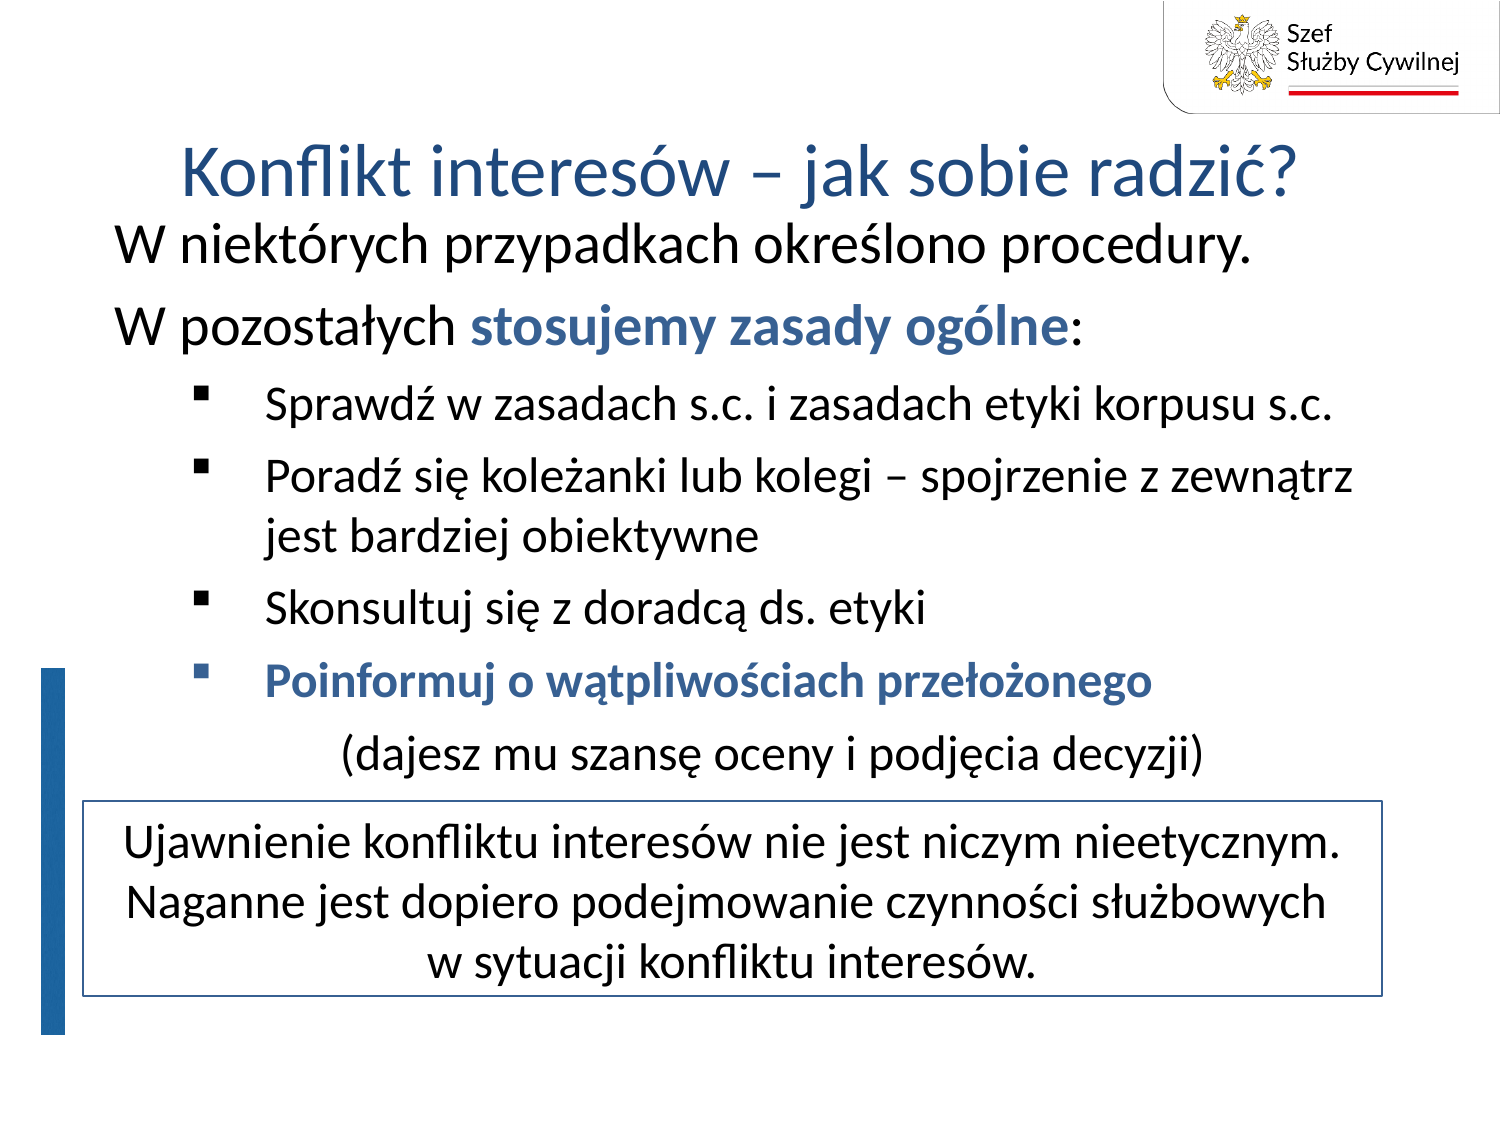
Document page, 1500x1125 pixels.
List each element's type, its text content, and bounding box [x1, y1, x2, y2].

text_box Ujawnienie konfliktu interesów nie jest niczym nieetycznym. Naganne jest dopiero podejmowanie czynności służbowych w sytuacji konfliktu interesów. [82, 801, 1382, 997]
text_box W niektórych przypadkach określono procedury. W pozostałych stosujemy zasady ogólne: Sprawdź w zasadach s.c. i zasadach etyki korpusu s.c. Poradź się koleżanki lub kolegi – spojrzenie z zewnątrz jest bardziej obiektywne Skonsultuj się z doradcą ds. etyki Poinformuj o wątpliwościach przełożonego (dajesz mu szansę oceny i podjęcia decyzji) [100, 197, 1382, 788]
title Konflikt interesów – jak sobie radzić? [91, 113, 1391, 239]
picture [41, 668, 65, 1035]
picture [1163, 0, 1500, 114]
